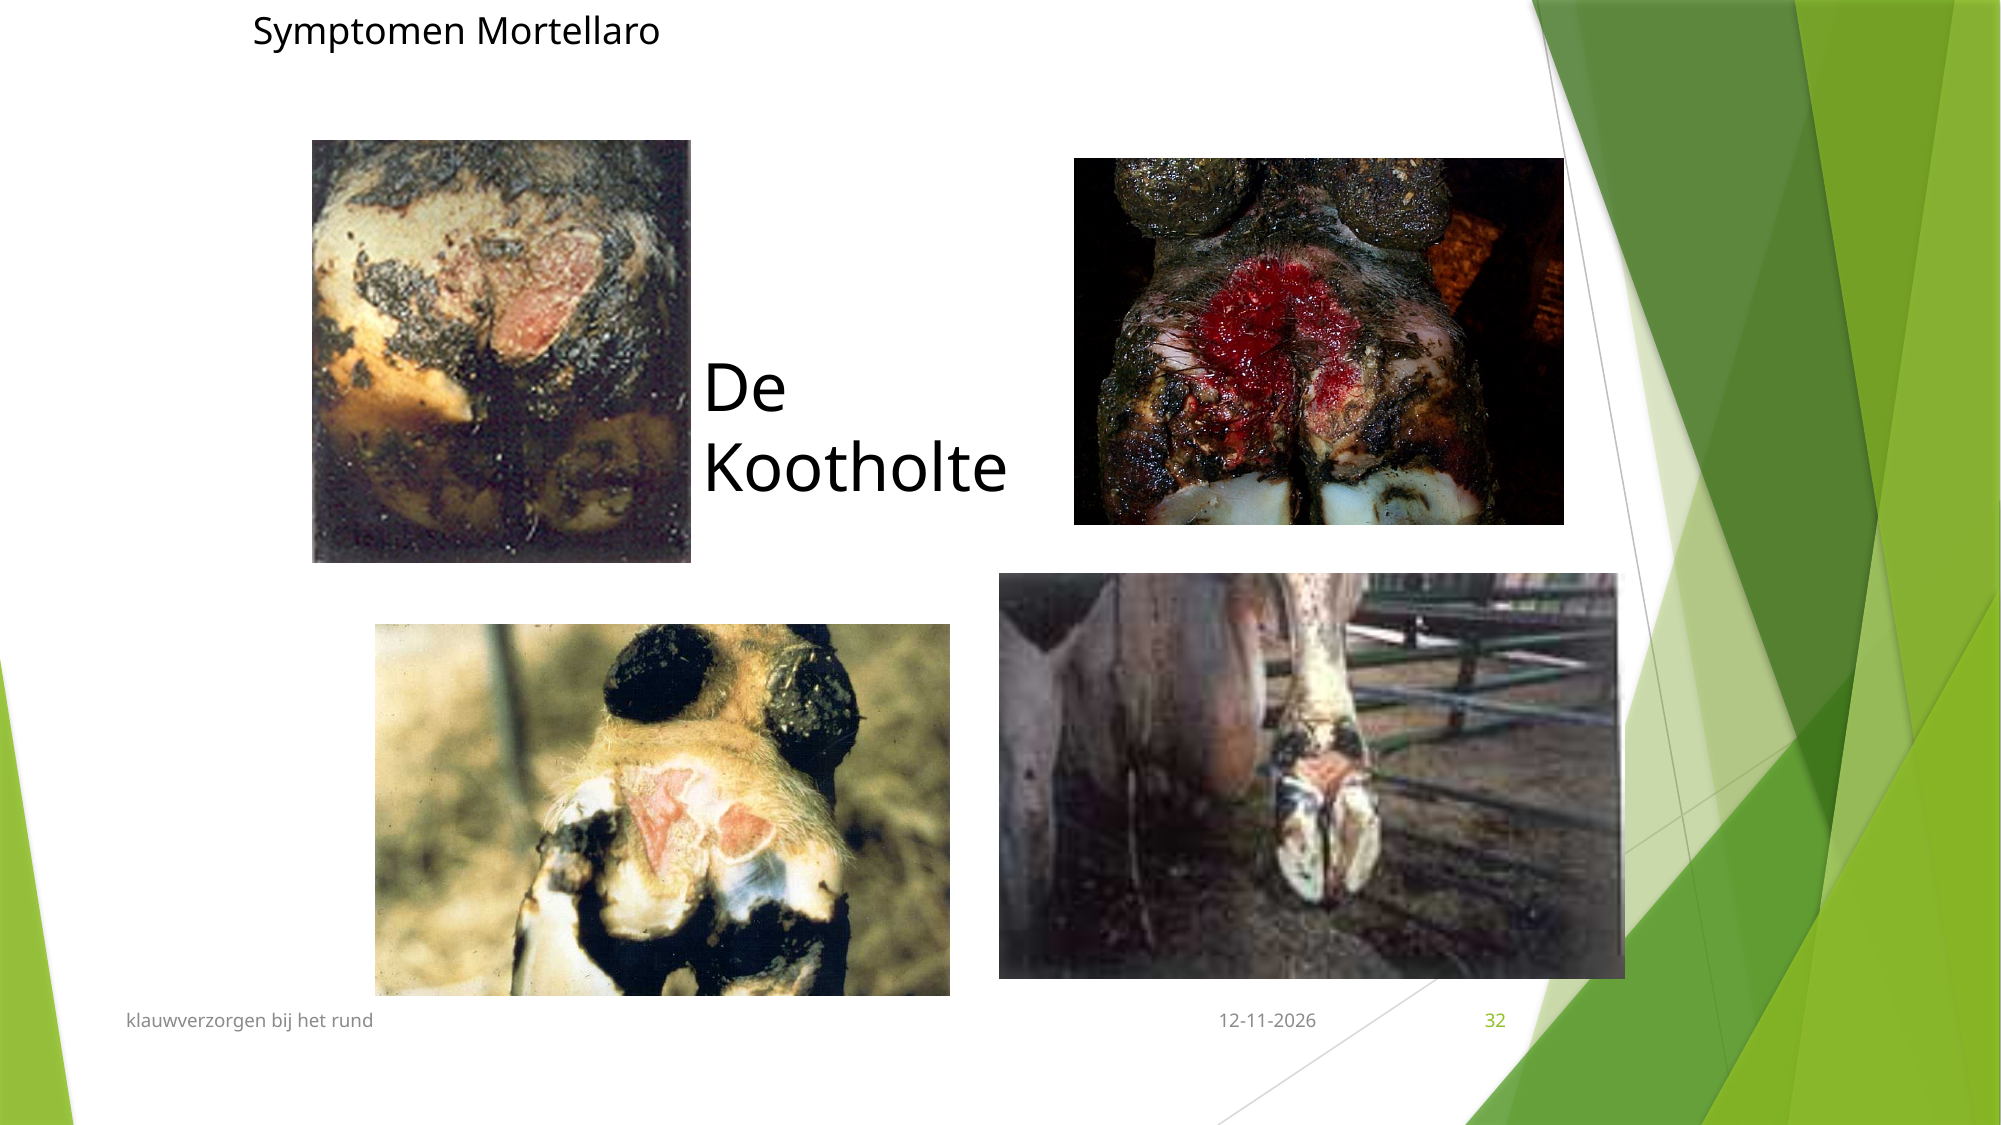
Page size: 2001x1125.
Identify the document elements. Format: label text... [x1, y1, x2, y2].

picture [999, 573, 1626, 980]
picture [311, 140, 691, 563]
picture [1074, 158, 1565, 526]
text_box Symptomen Mortellaro [238, 0, 676, 60]
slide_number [1181, 991, 1332, 1051]
picture [374, 624, 951, 996]
footer klauwverzorgen bij het rund [111, 991, 1145, 1051]
slide_number 32 [1409, 991, 1522, 1051]
text_box De Kootholte [694, 337, 1069, 513]
